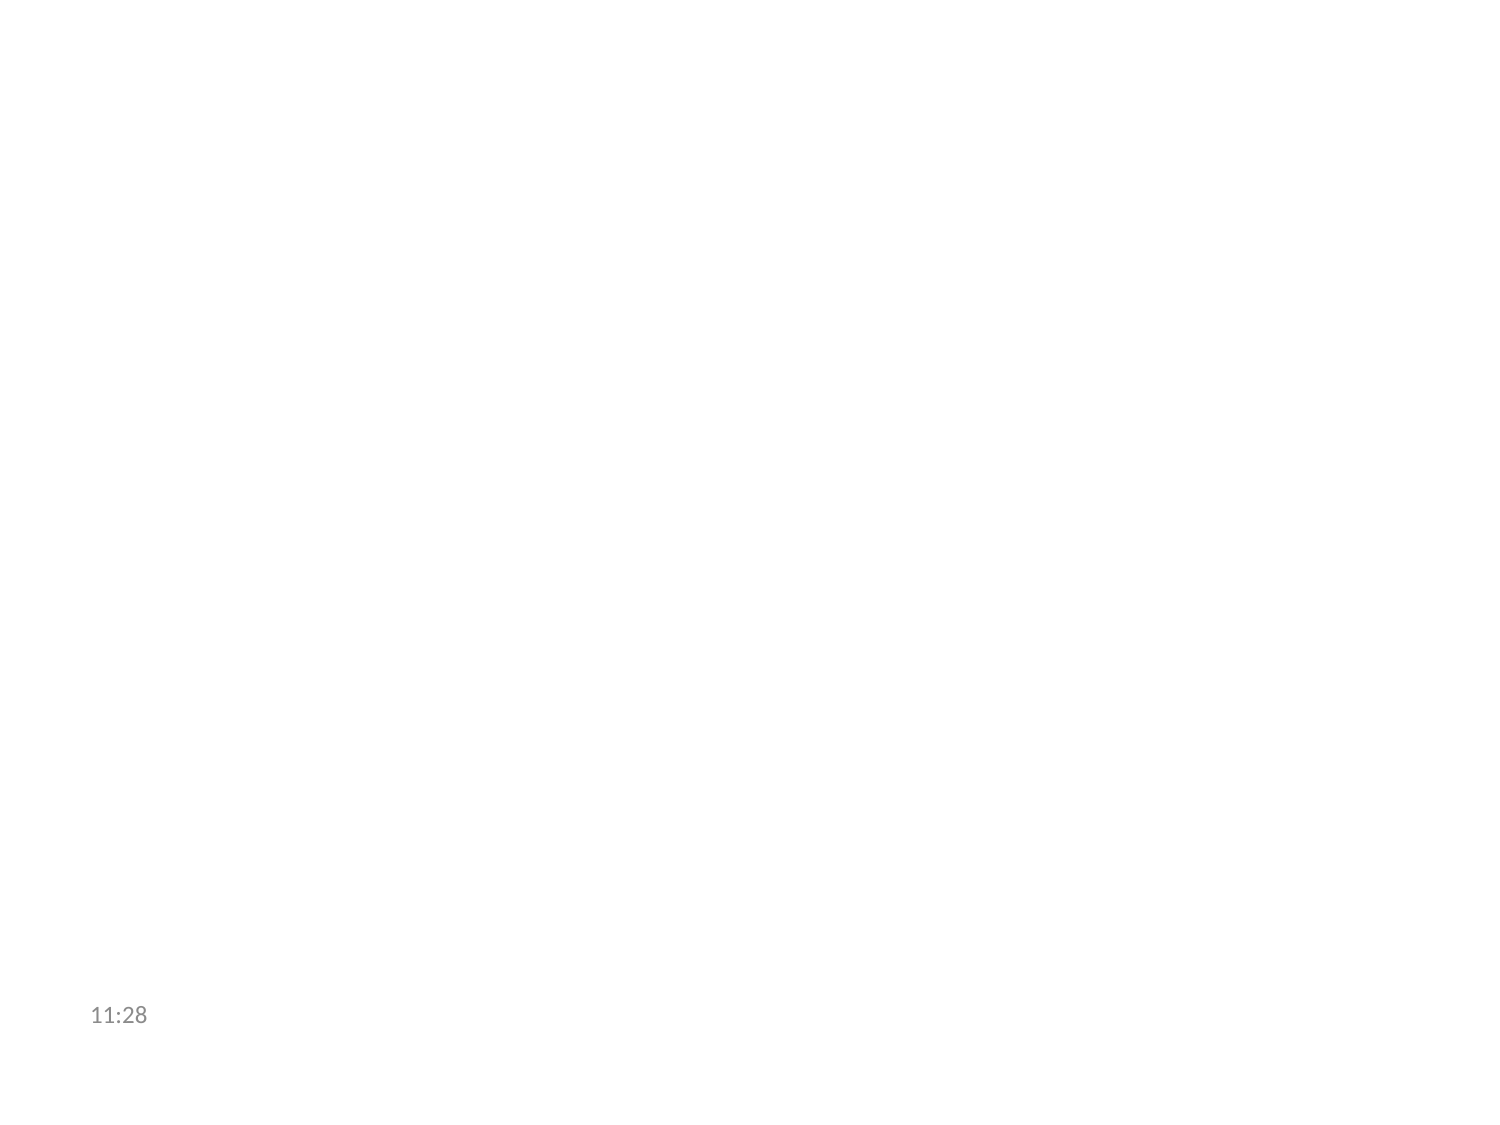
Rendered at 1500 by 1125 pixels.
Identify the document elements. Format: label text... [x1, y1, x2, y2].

text_box 15:35 [75, 983, 425, 1044]
